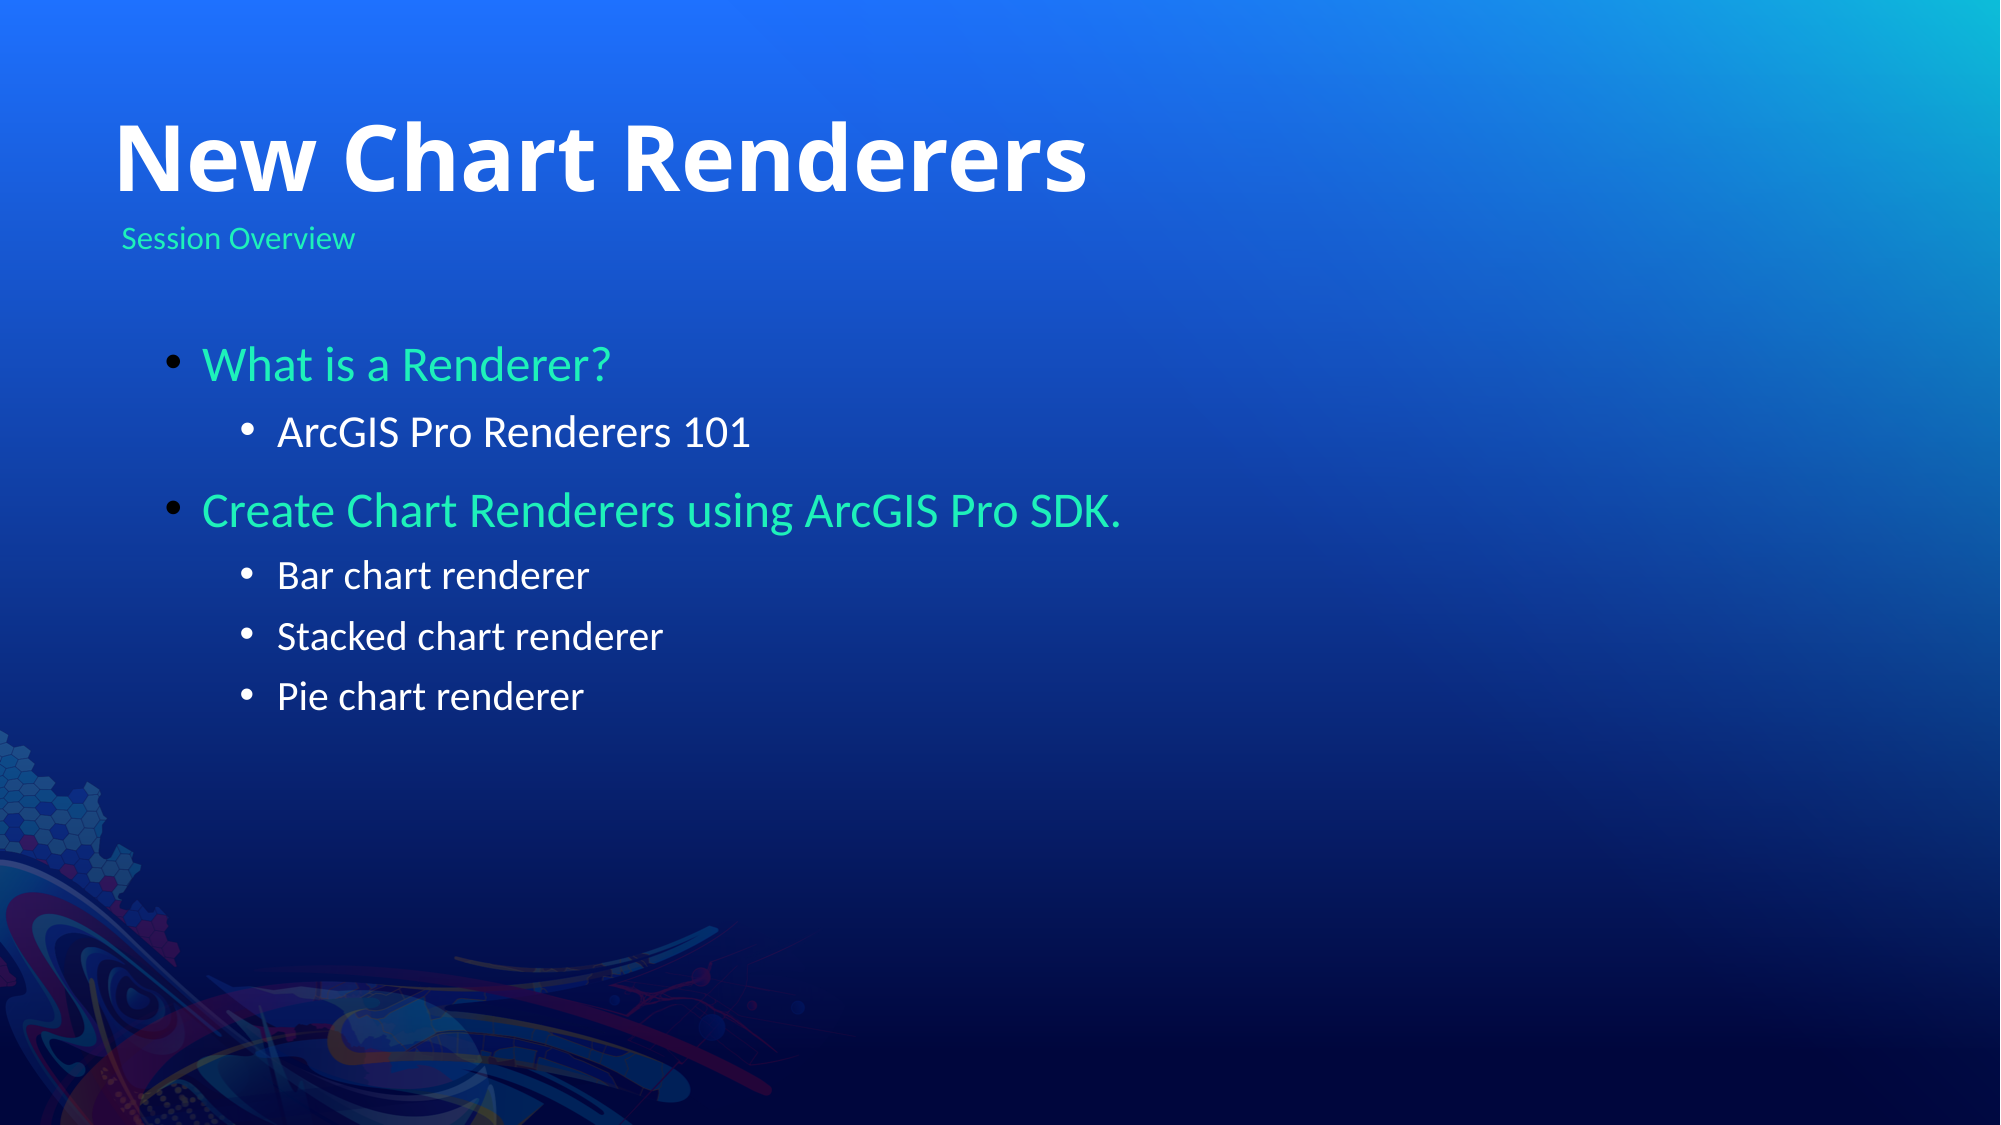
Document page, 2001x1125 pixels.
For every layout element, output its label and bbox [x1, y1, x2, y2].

text_box [0, 0, 2000, 1125]
